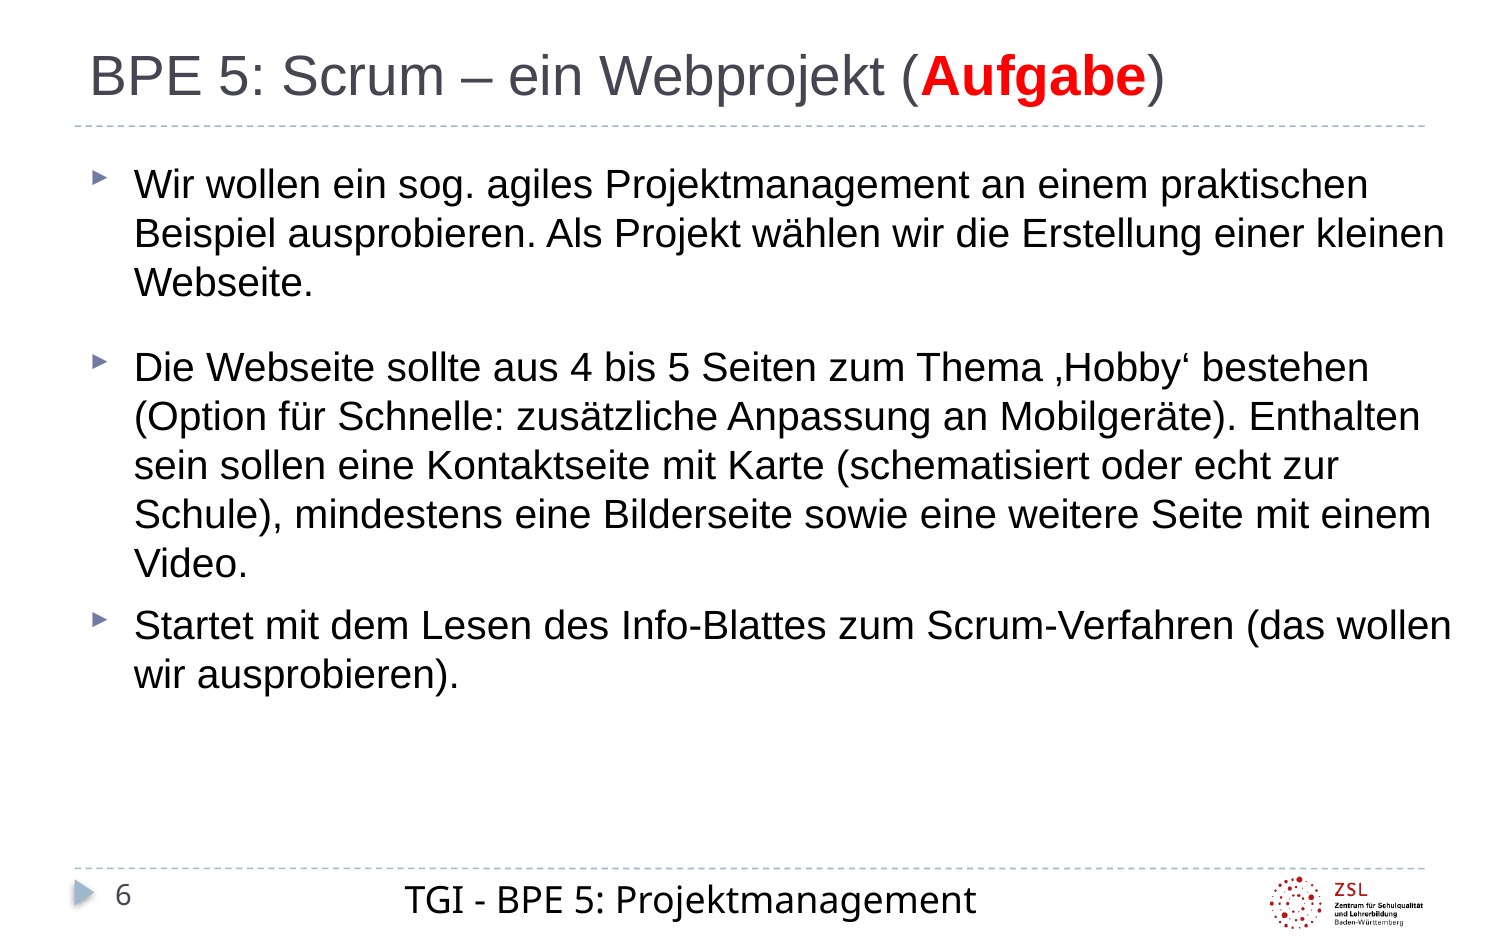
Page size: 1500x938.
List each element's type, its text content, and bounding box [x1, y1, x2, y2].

title BPE 5: Scrum – ein Webprojekt (Aufgabe) [75, 31, 1425, 115]
picture [1269, 875, 1424, 930]
list Wir wollen ein sog. agiles Projektmanagement an einem praktischen Beispiel ausprobieren. Als Projekt wählen wir die Erstellung einer kleinen Webseite. Die Webseite sollte aus 4 bis 5 Seiten zum Thema ‚Hobby‘ bestehen (Option für Schnelle: zusätzliche Anpassung an Mobilgeräte). Enthalten sein sollen eine Kontaktseite mit Karte (schematisiert oder echt zur Schule), mindestens eine Bilderseite sowie eine weitere Seite mit einem Video. Startet mit dem Lesen des Info-Blattes zum Scrum-Verfahren (das wollen wir ausprobieren). [75, 149, 1471, 705]
slide_number 6 [100, 868, 336, 919]
footer TGI - BPE 5: Projektmanagement [336, 868, 1046, 919]
